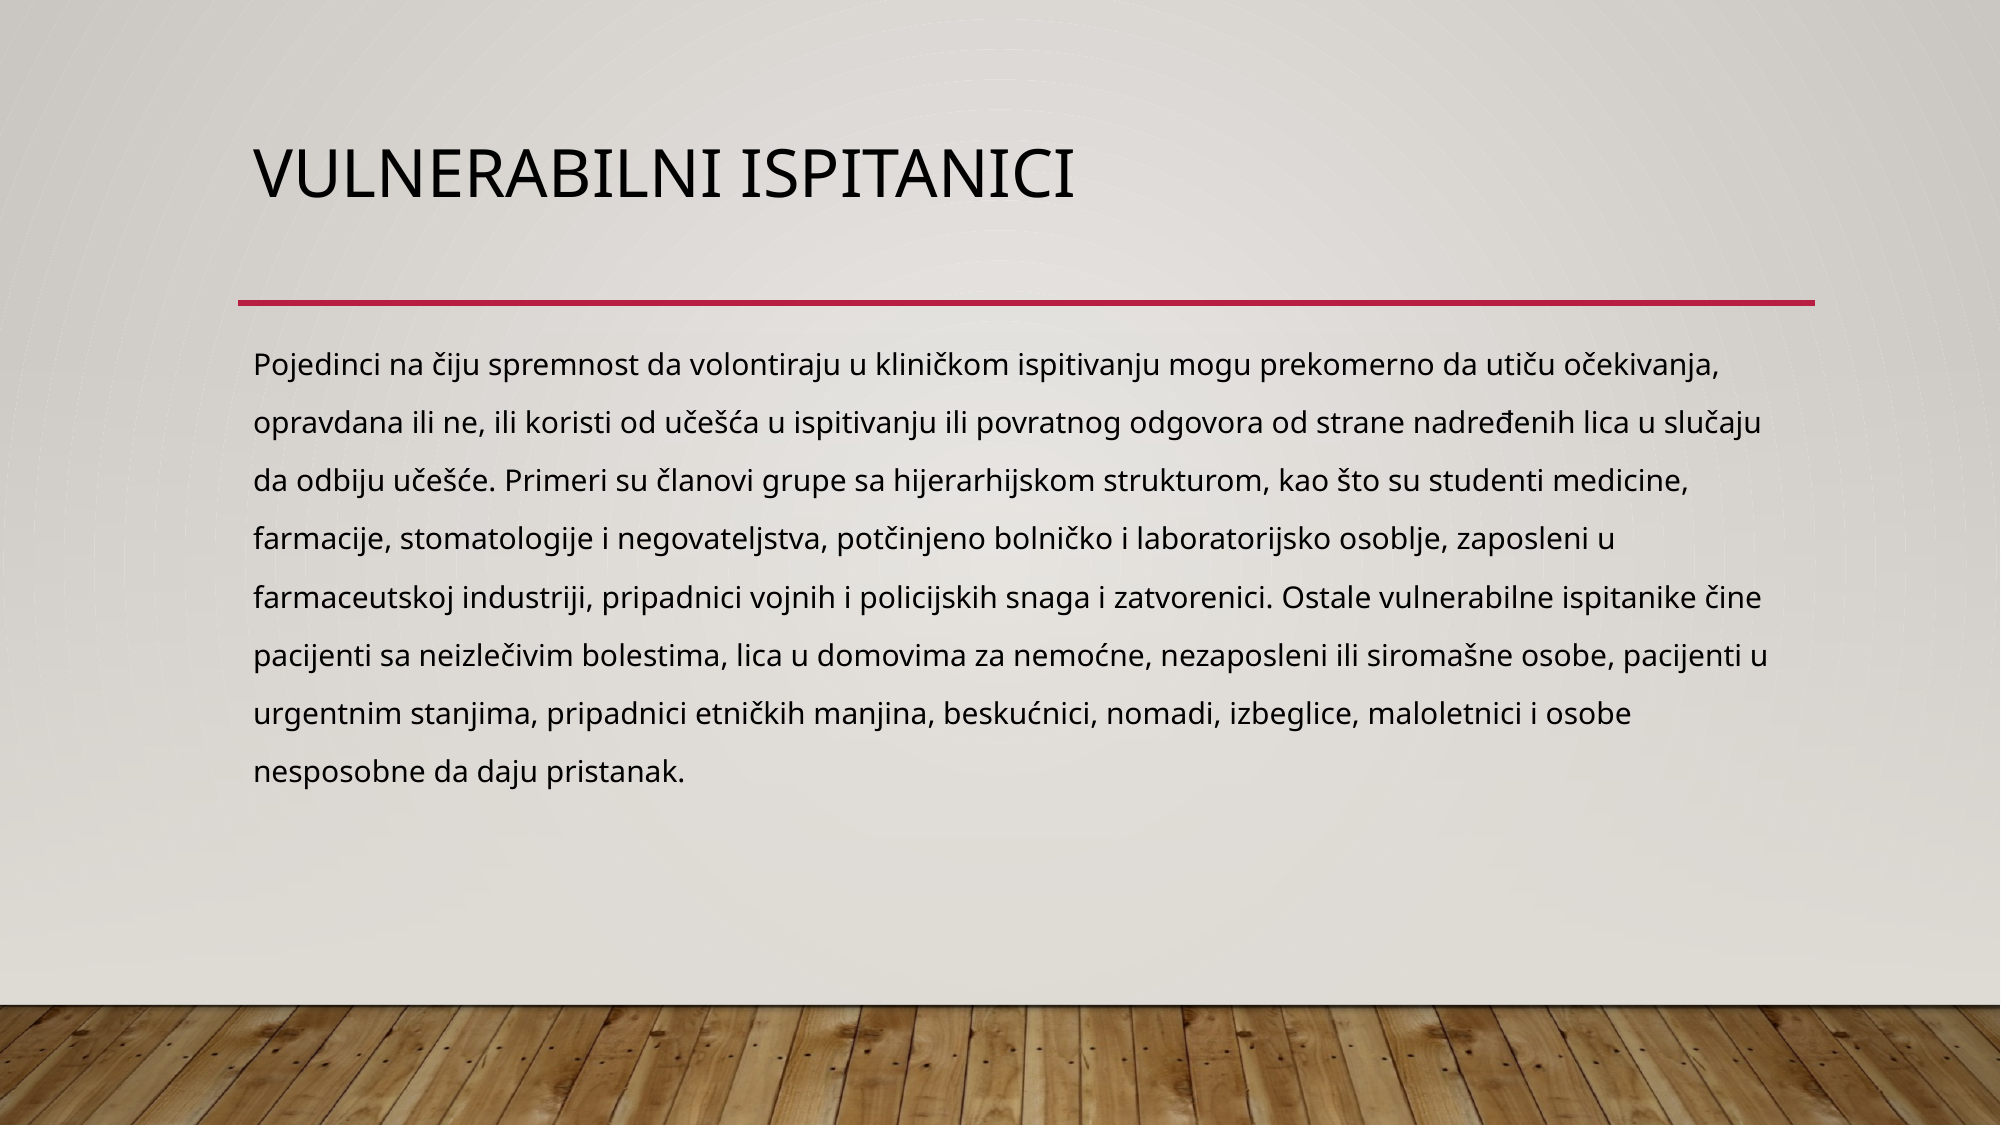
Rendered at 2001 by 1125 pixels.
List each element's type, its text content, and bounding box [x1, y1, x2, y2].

picture [0, 1005, 2000, 1125]
list Pojedinci na čiju spremnost da volontiraju u kliničkom ispitivanju mogu prekomerno da utiču očekivanja, opravdana ili ne, ili koristi od učešća u ispitivanju ili povratnog odgovora od strane nadređenih lica u slučaju da odbiju učešće. Primeri su članovi grupe sa hijerarhijskom strukturom, kao što su studenti medicine, farmacije, stomatologije i negovateljstva, potčinjeno bolničko i laboratorijsko osoblje, zaposleni u farmaceutskoj industriji, pripadnici vojnih i policijskih snaga i zatvorenici. Ostale vulnerabilne ispitanike čine pacijenti sa neizlečivim bolestima, lica u domovima za nemoćne, nezaposleni ili siromašne osobe, pacijenti u urgentnim stanjima, pripadnici etničkih manjina, beskućnici, nomadi, izbeglice, maloletnici i osobe nesposobne da daju pristanak. [238, 330, 1814, 897]
title Vulnerabilni ispitanici [238, 131, 1814, 305]
